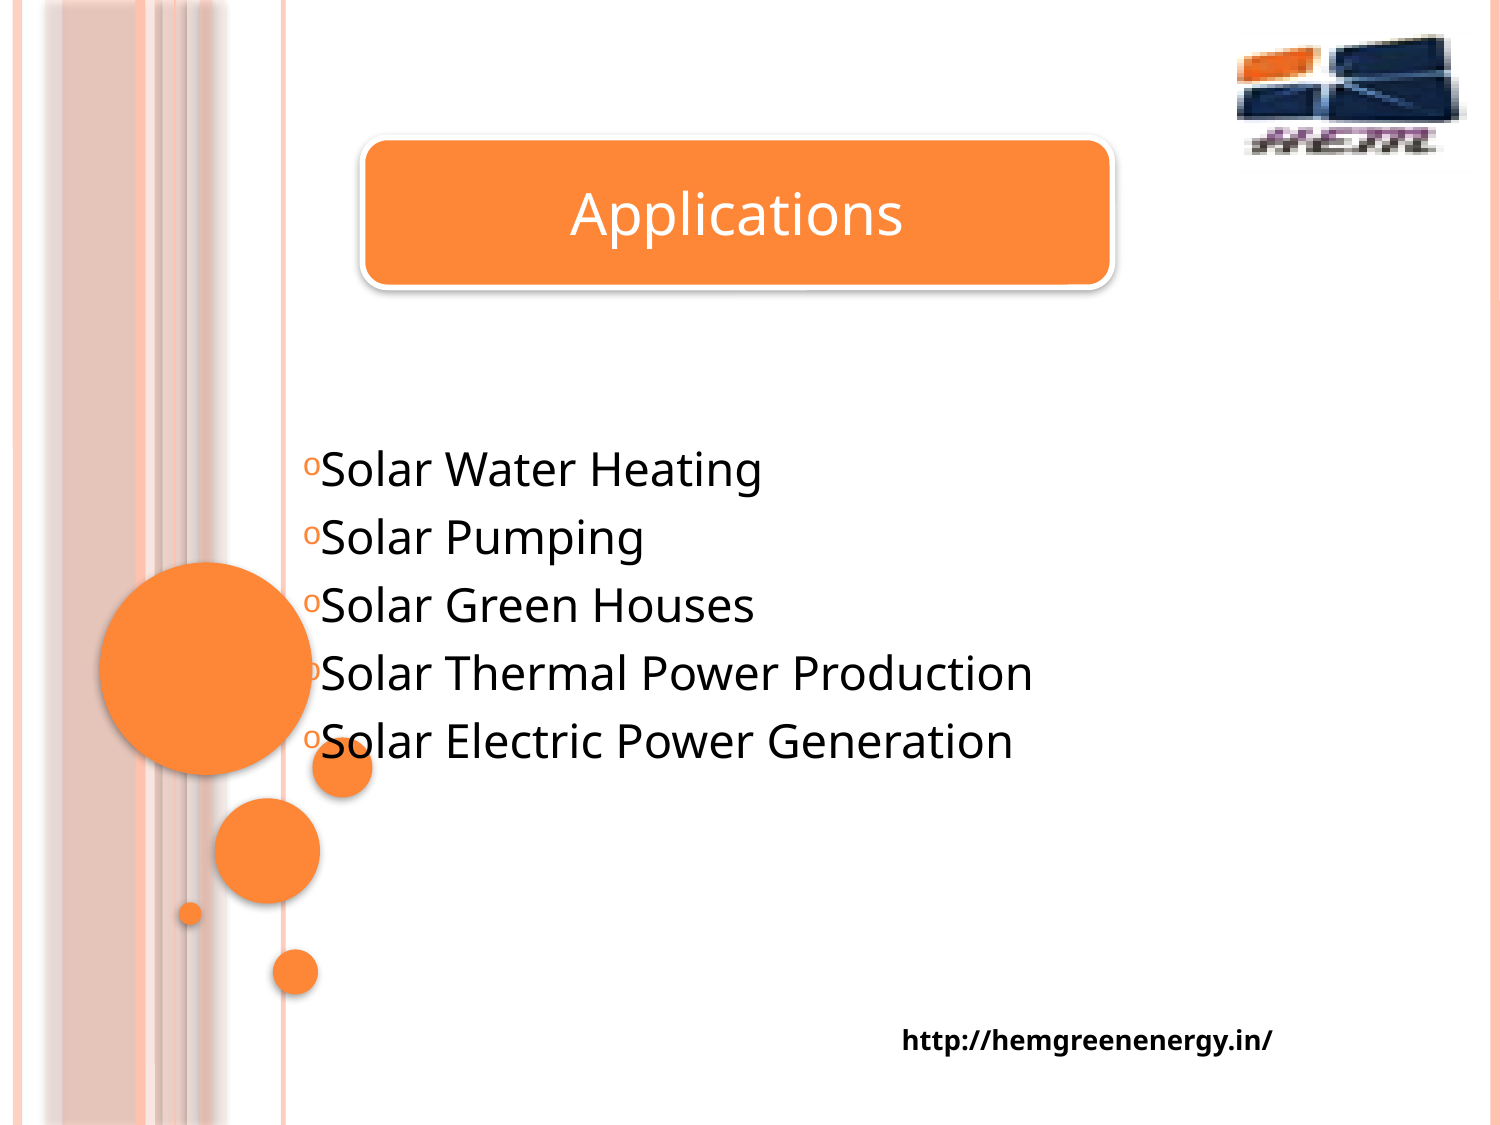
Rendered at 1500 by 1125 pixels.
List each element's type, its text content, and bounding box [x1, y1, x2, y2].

subtitle Solar Water Heating Solar Pumping Solar Green Houses Solar Thermal Power Production Solar Electric Power Generation http://hemgreenenergy.in/ [287, 0, 1300, 1075]
text_box Applications [359, 134, 1116, 291]
picture [1236, 24, 1476, 188]
